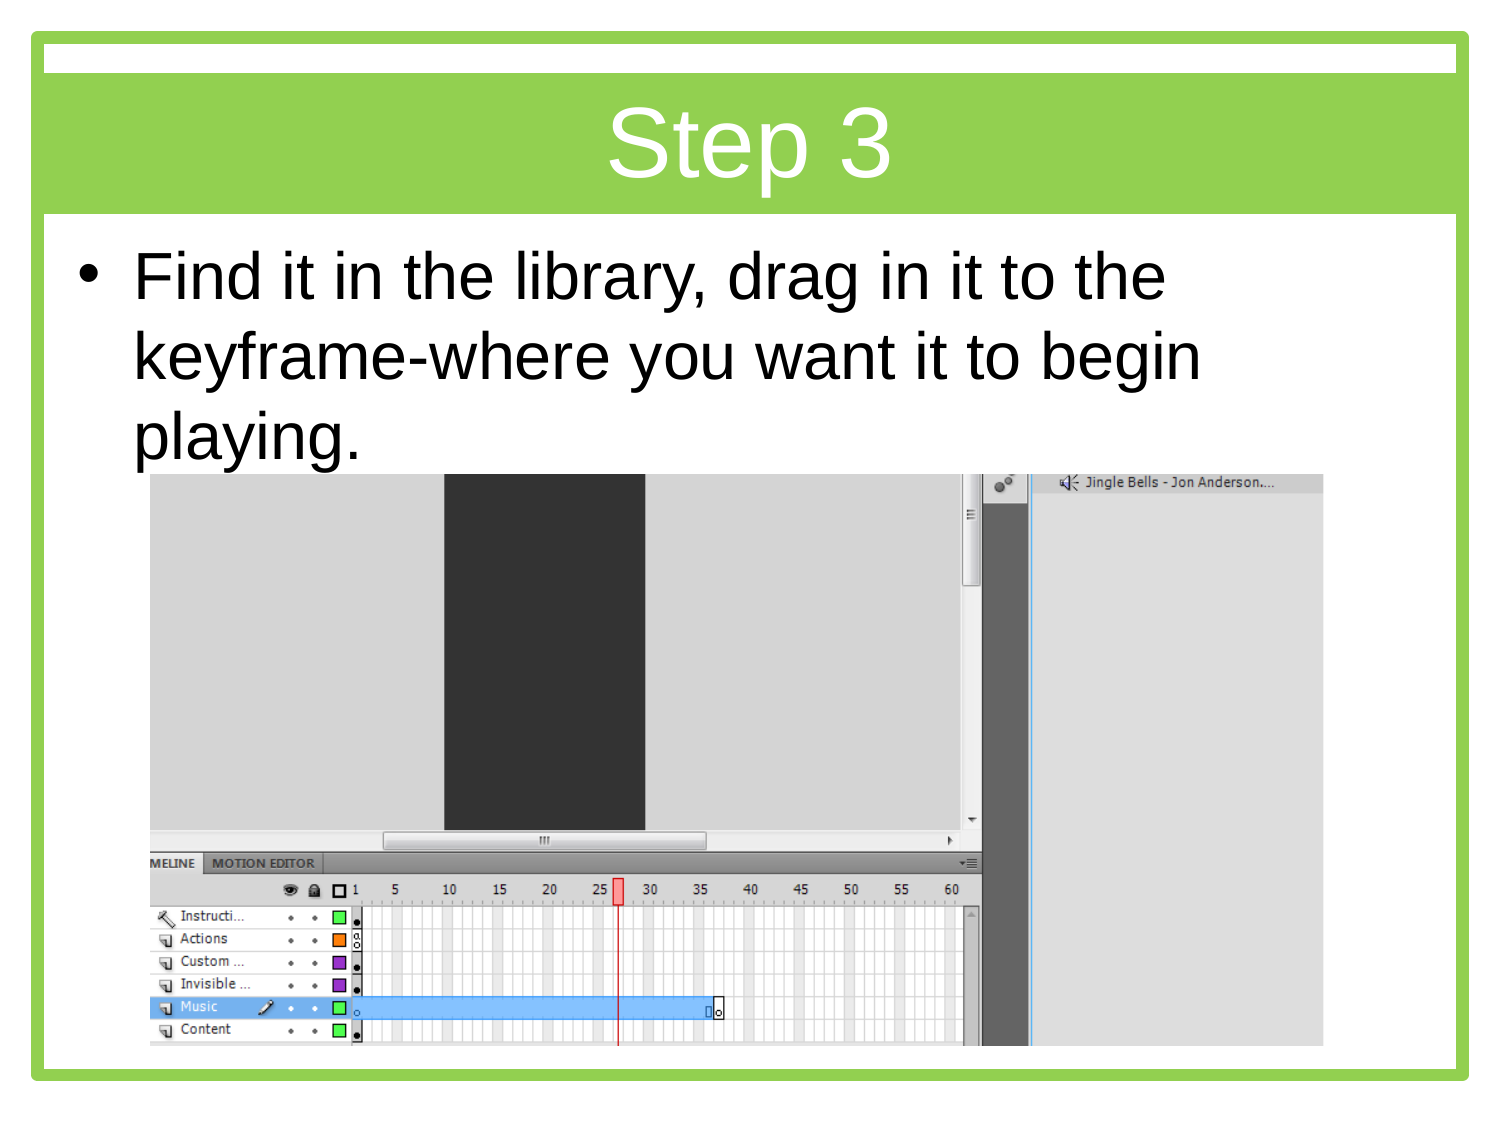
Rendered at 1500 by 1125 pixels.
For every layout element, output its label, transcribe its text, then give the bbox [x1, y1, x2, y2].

list Find it in the library, drag in it to the keyframe-where you want it to begin playing. [62, 224, 1413, 968]
title Step 3 [75, 62, 1425, 213]
picture [149, 474, 1324, 1046]
